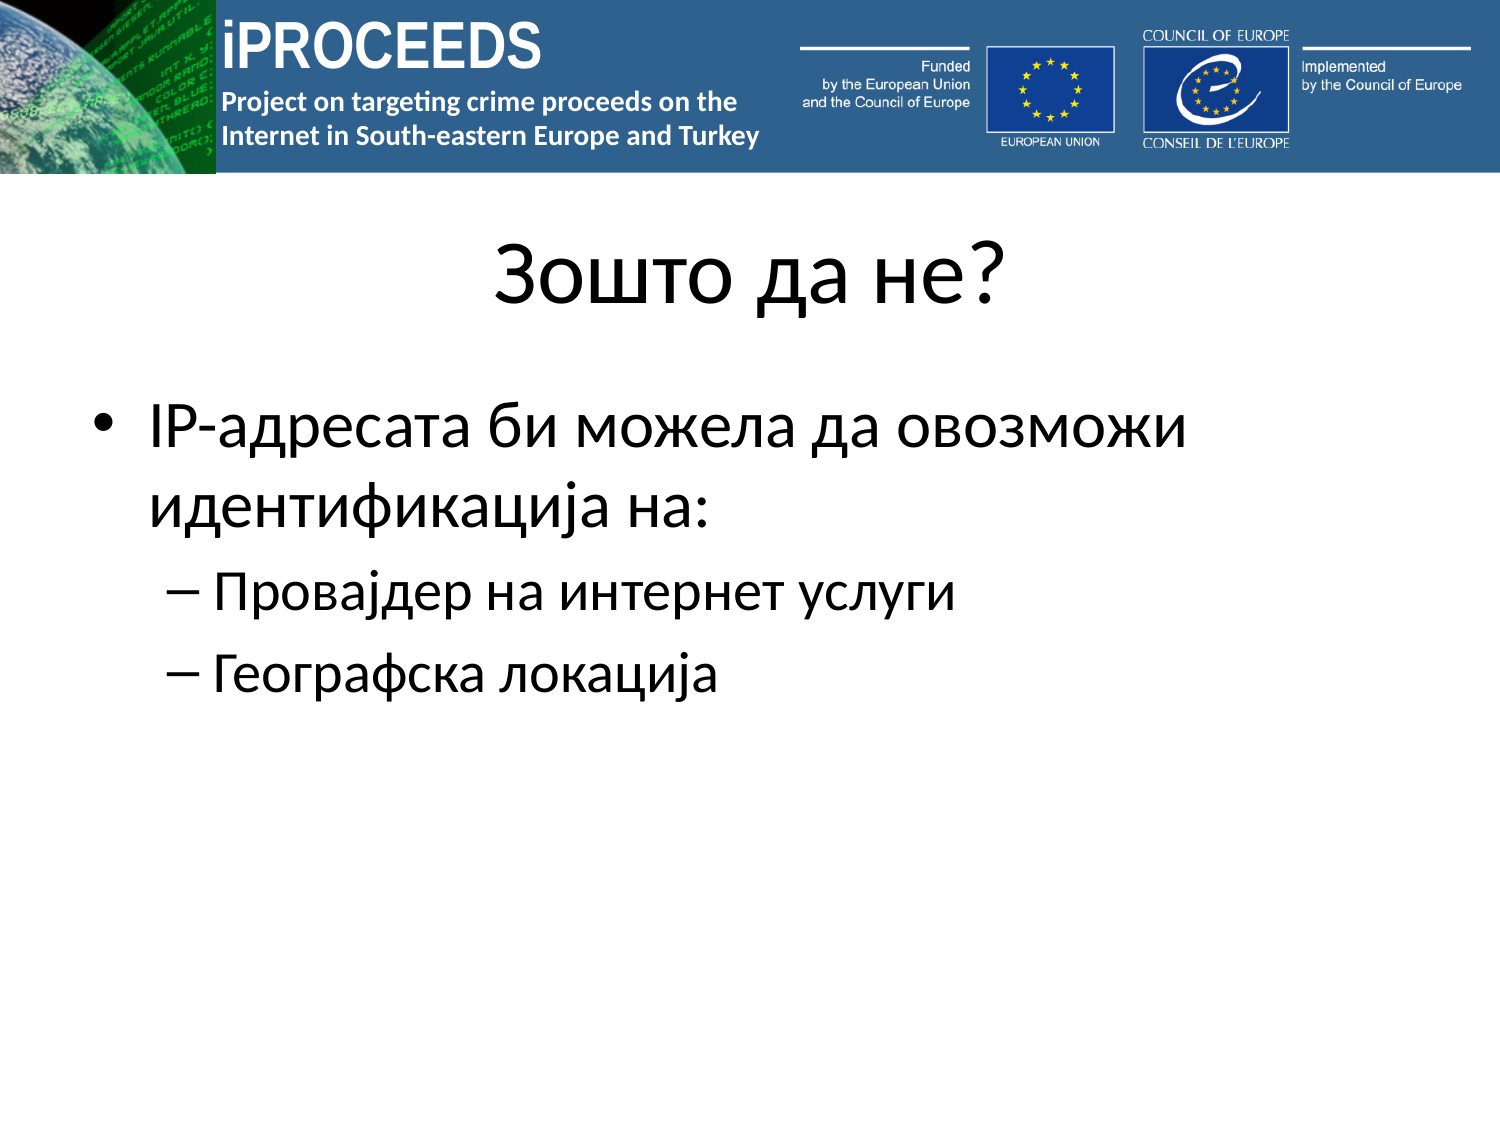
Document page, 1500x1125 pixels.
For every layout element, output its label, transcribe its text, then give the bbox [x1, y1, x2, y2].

picture [800, 30, 1471, 148]
list IP-адресата би можела да овозможи идентификација на: Провајдер на интернет услуги Географска локација [76, 373, 1427, 1017]
title Зошто да не? [76, 172, 1427, 361]
picture [0, 0, 216, 174]
